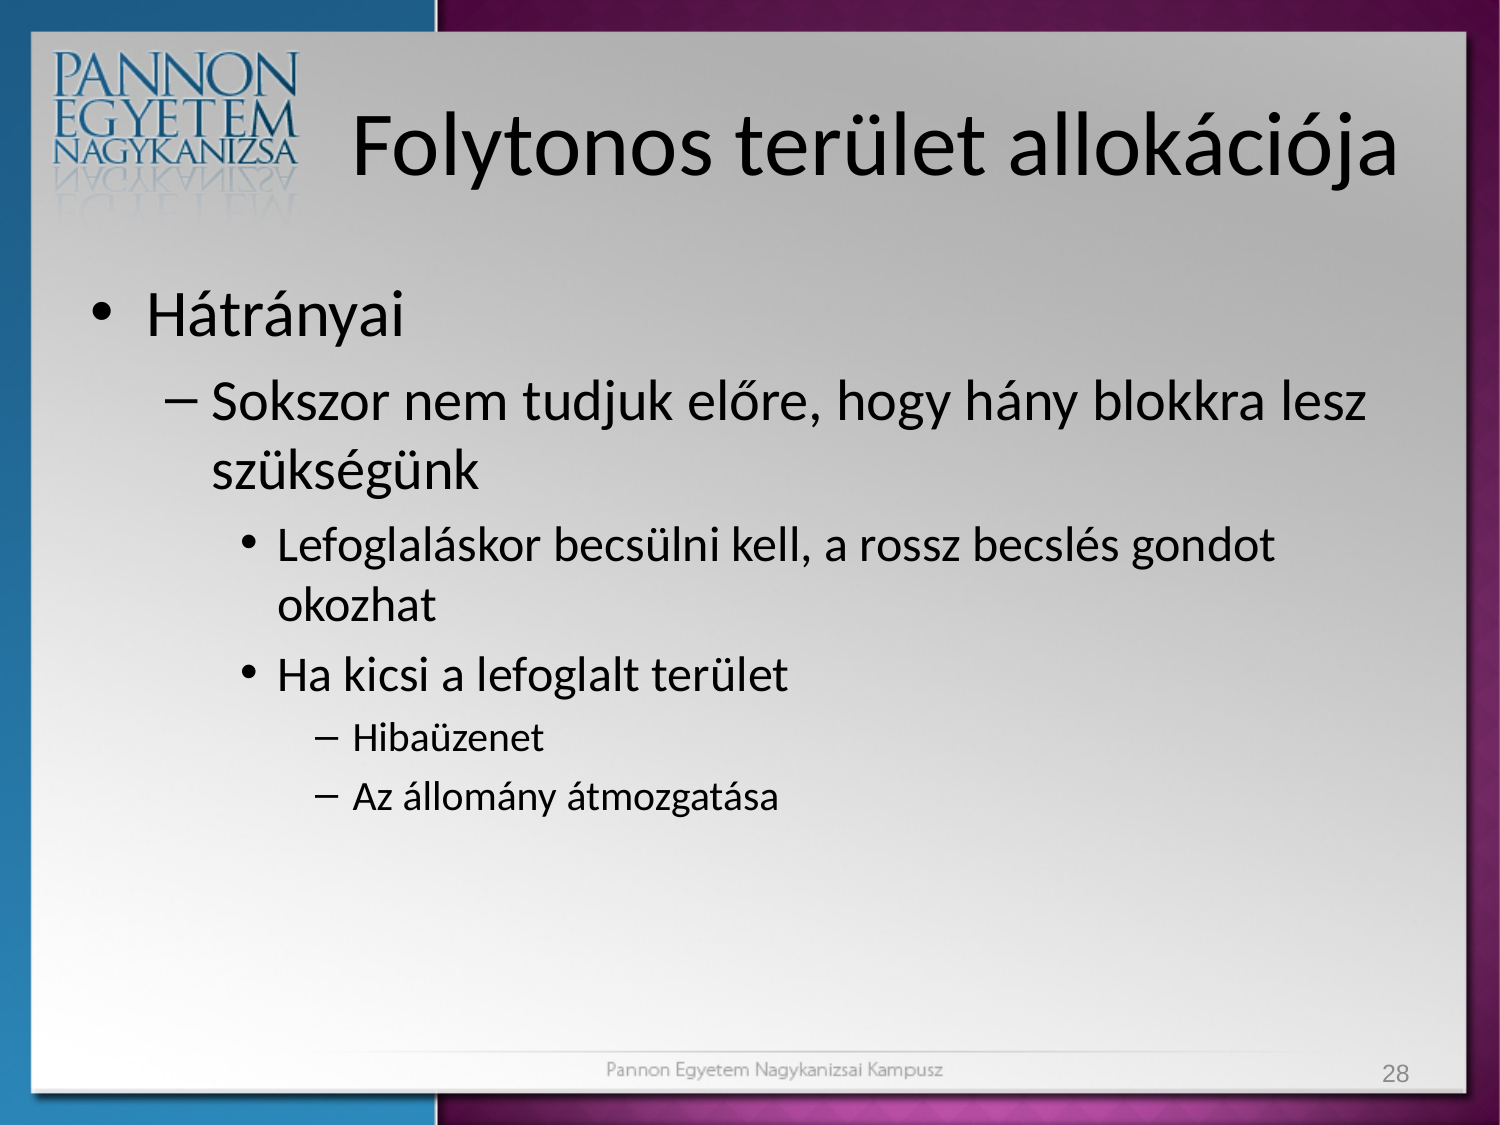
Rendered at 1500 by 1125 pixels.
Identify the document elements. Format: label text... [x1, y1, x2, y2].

slide_number 28 [1074, 1042, 1425, 1103]
list Hátrányai Sokszor nem tudjuk előre, hogy hány blokkra lesz szükségünk Lefoglaláskor becsülni kell, a rossz becslés gondot okozhat Ha kicsi a lefoglalt terület Hibaüzenet Az állomány átmozgatása [75, 262, 1425, 1038]
title Folytonos terület allokációja [328, 45, 1425, 233]
picture [0, 0, 1500, 1125]
